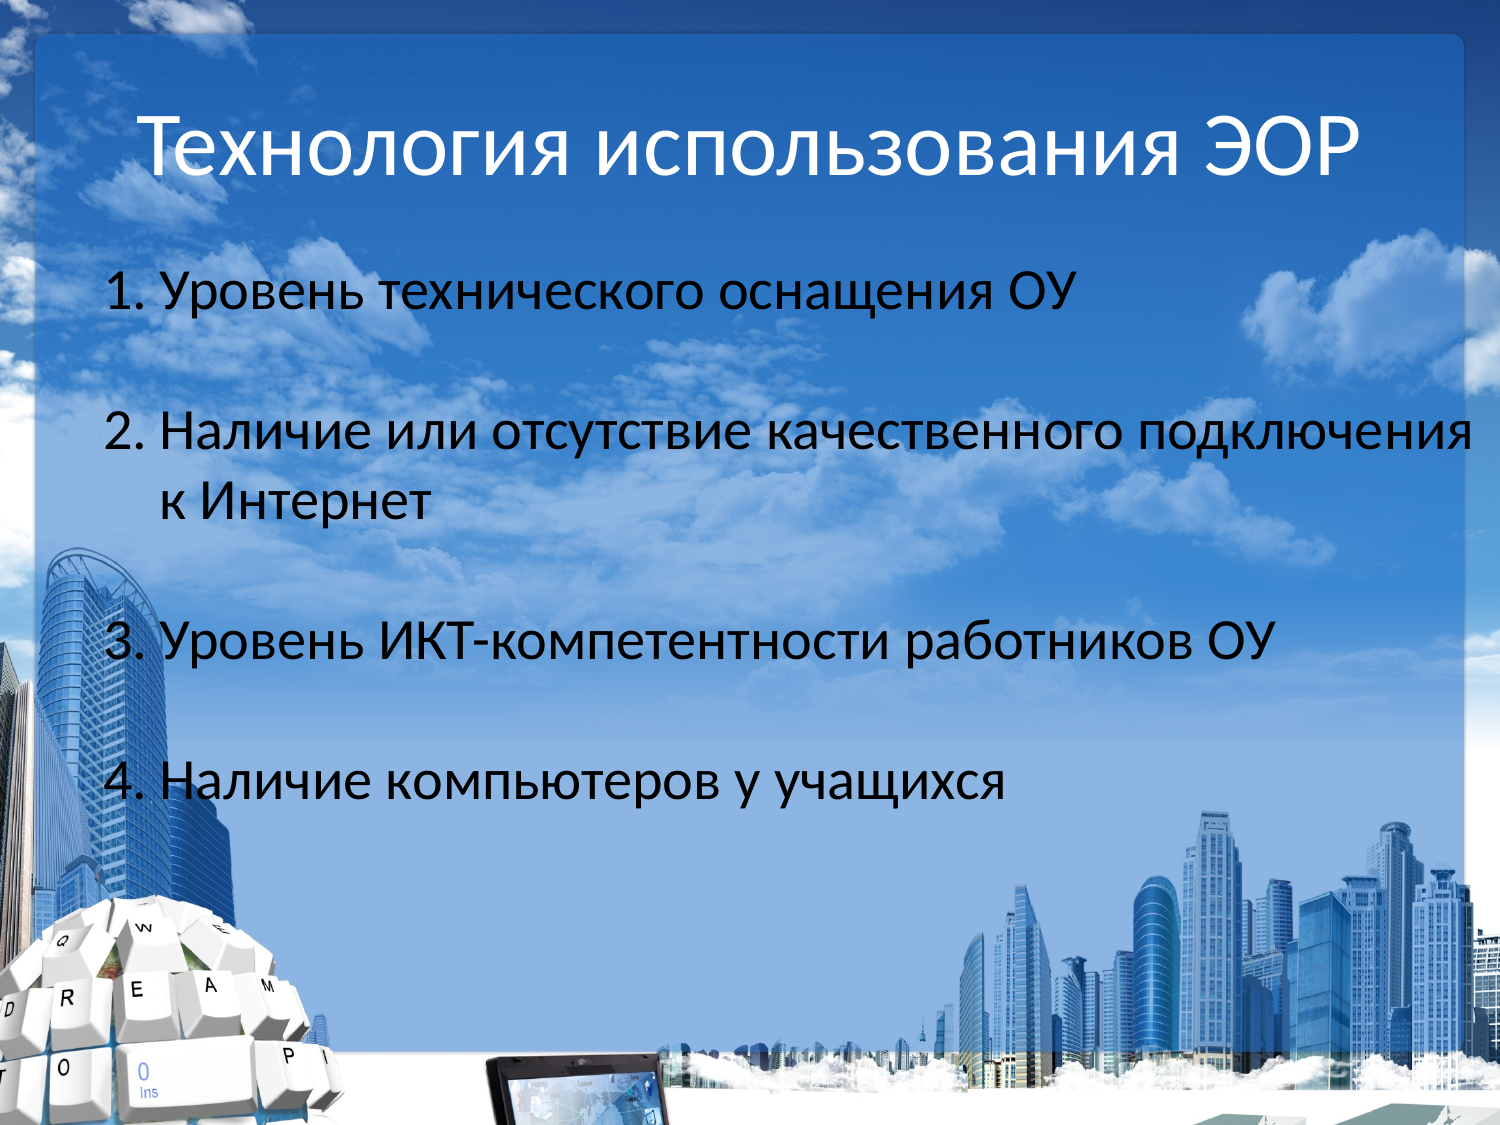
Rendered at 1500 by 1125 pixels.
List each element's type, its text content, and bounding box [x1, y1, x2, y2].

title Технология использования ЭОР [75, 45, 1425, 233]
text_box Уровень технического оснащения ОУ Наличие или отсутствие качественного подключения к Интернет Уровень ИКТ-компетентности работников ОУ Наличие компьютеров у учащихся [88, 243, 1500, 819]
picture [0, 0, 1500, 1125]
